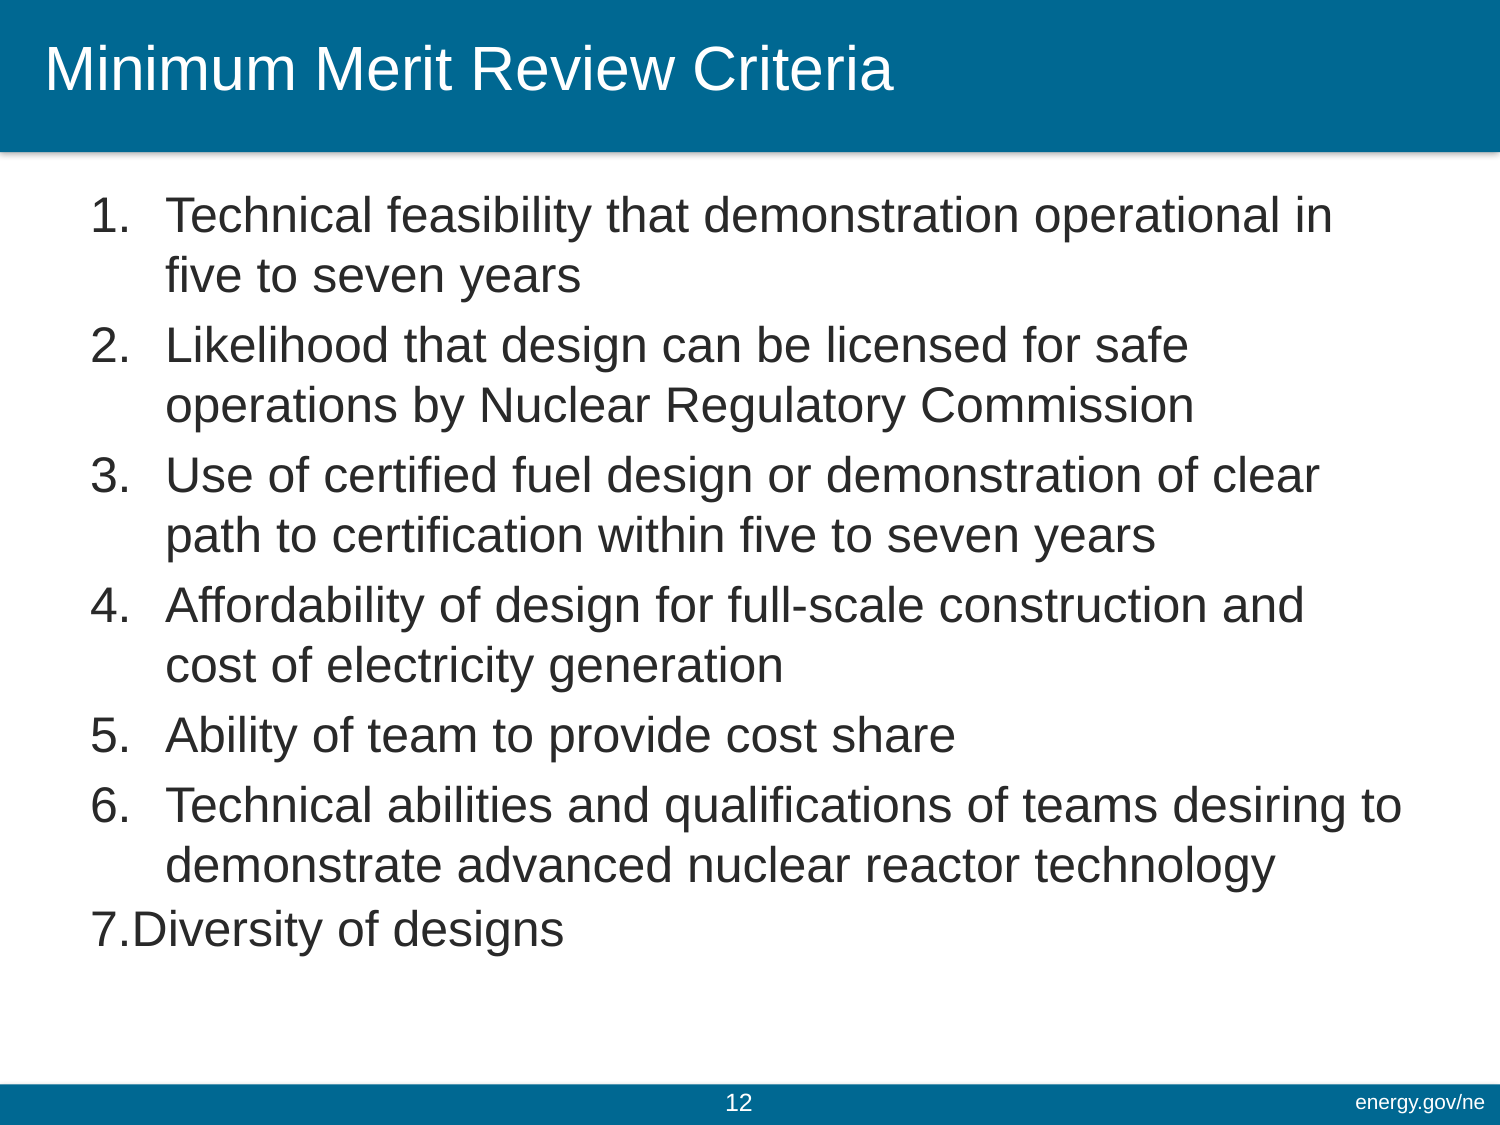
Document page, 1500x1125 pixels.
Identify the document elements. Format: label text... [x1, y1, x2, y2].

title Minimum Merit Review Criteria [28, 0, 1088, 149]
list Technical feasibility that demonstration operational in five to seven years Likelihood that design can be licensed for safe operations by Nuclear Regulatory Commission Use of certified fuel design or demonstration of clear path to certification within five to seven years Affordability of design for full-scale construction and cost of electricity generation Ability of team to provide cost share Technical abilities and qualifications of teams desiring to demonstrate advanced nuclear reactor technology Diversity of designs [74, 174, 1426, 1062]
